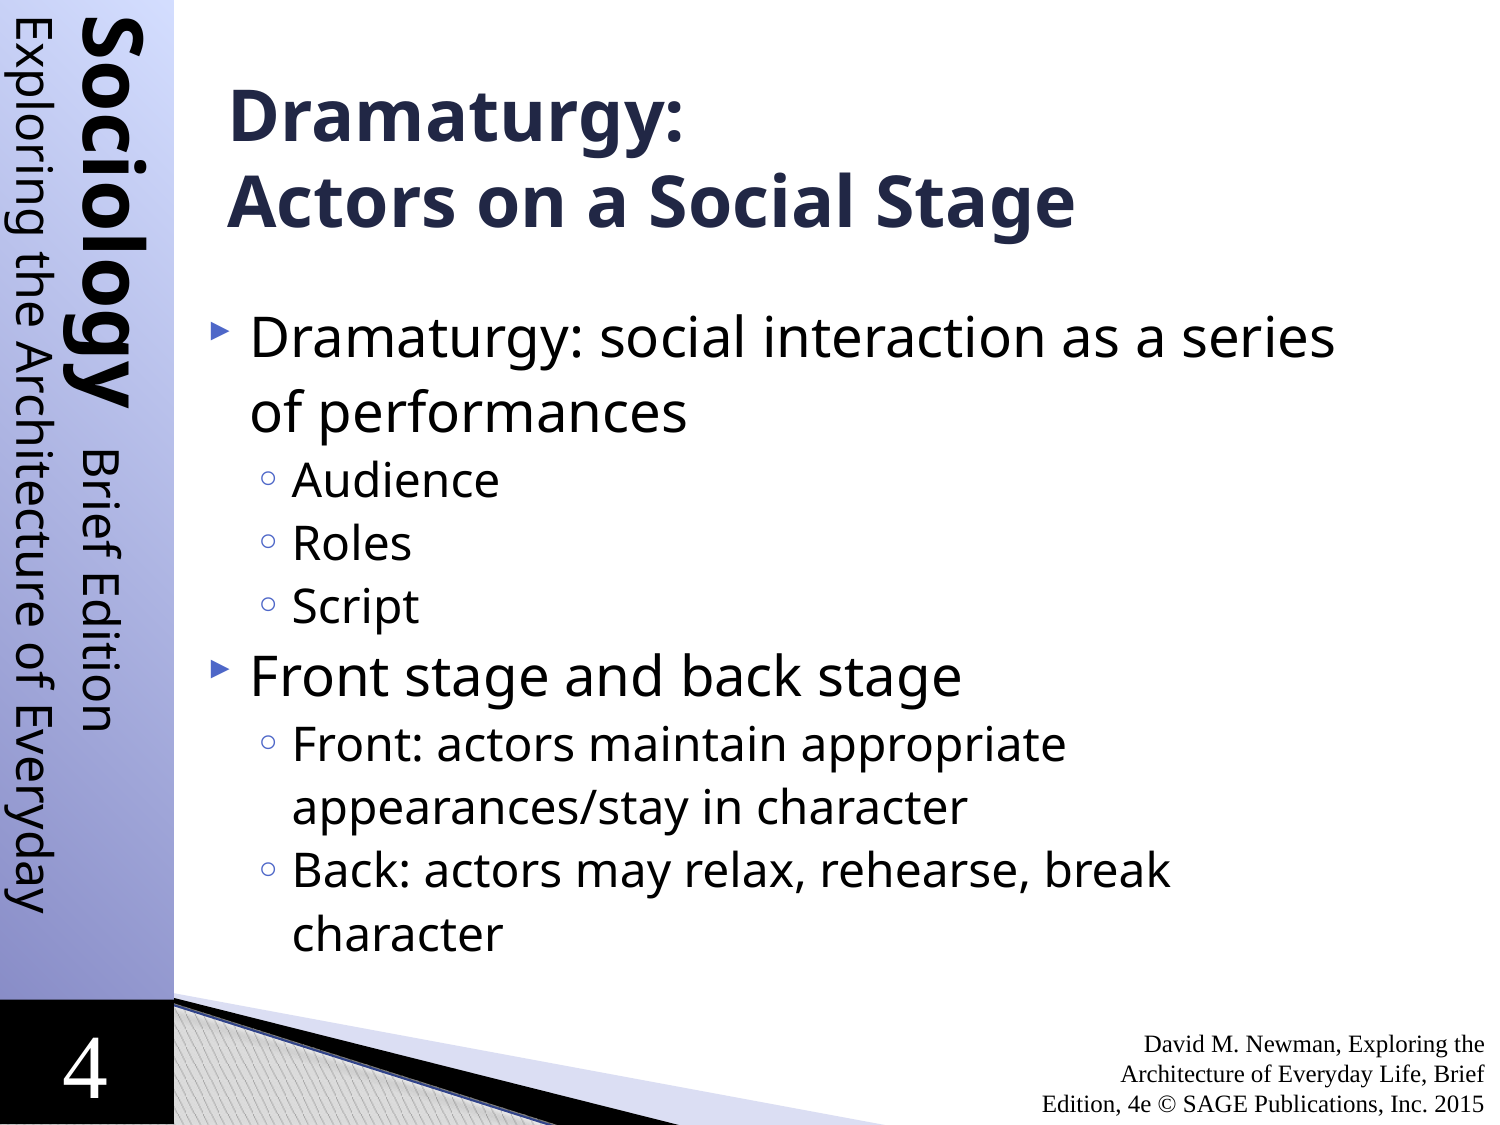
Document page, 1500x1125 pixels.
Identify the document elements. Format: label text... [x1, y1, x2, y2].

list Dramaturgy: social interaction as a series of performances Audience Roles Script Front stage and back stage Front: actors maintain appropriate appearances/stay in character Back: actors may relax, rehearse, break character [174, 287, 1413, 1030]
footer David M. Newman, Exploring the Architecture of Everyday Life, Brief Edition, 4e © SAGE Publications, Inc. 2015 [1025, 1065, 1500, 1125]
title Dramaturgy: Actors on a Social Stage [212, 62, 1500, 250]
picture [258, 1030, 558, 1125]
